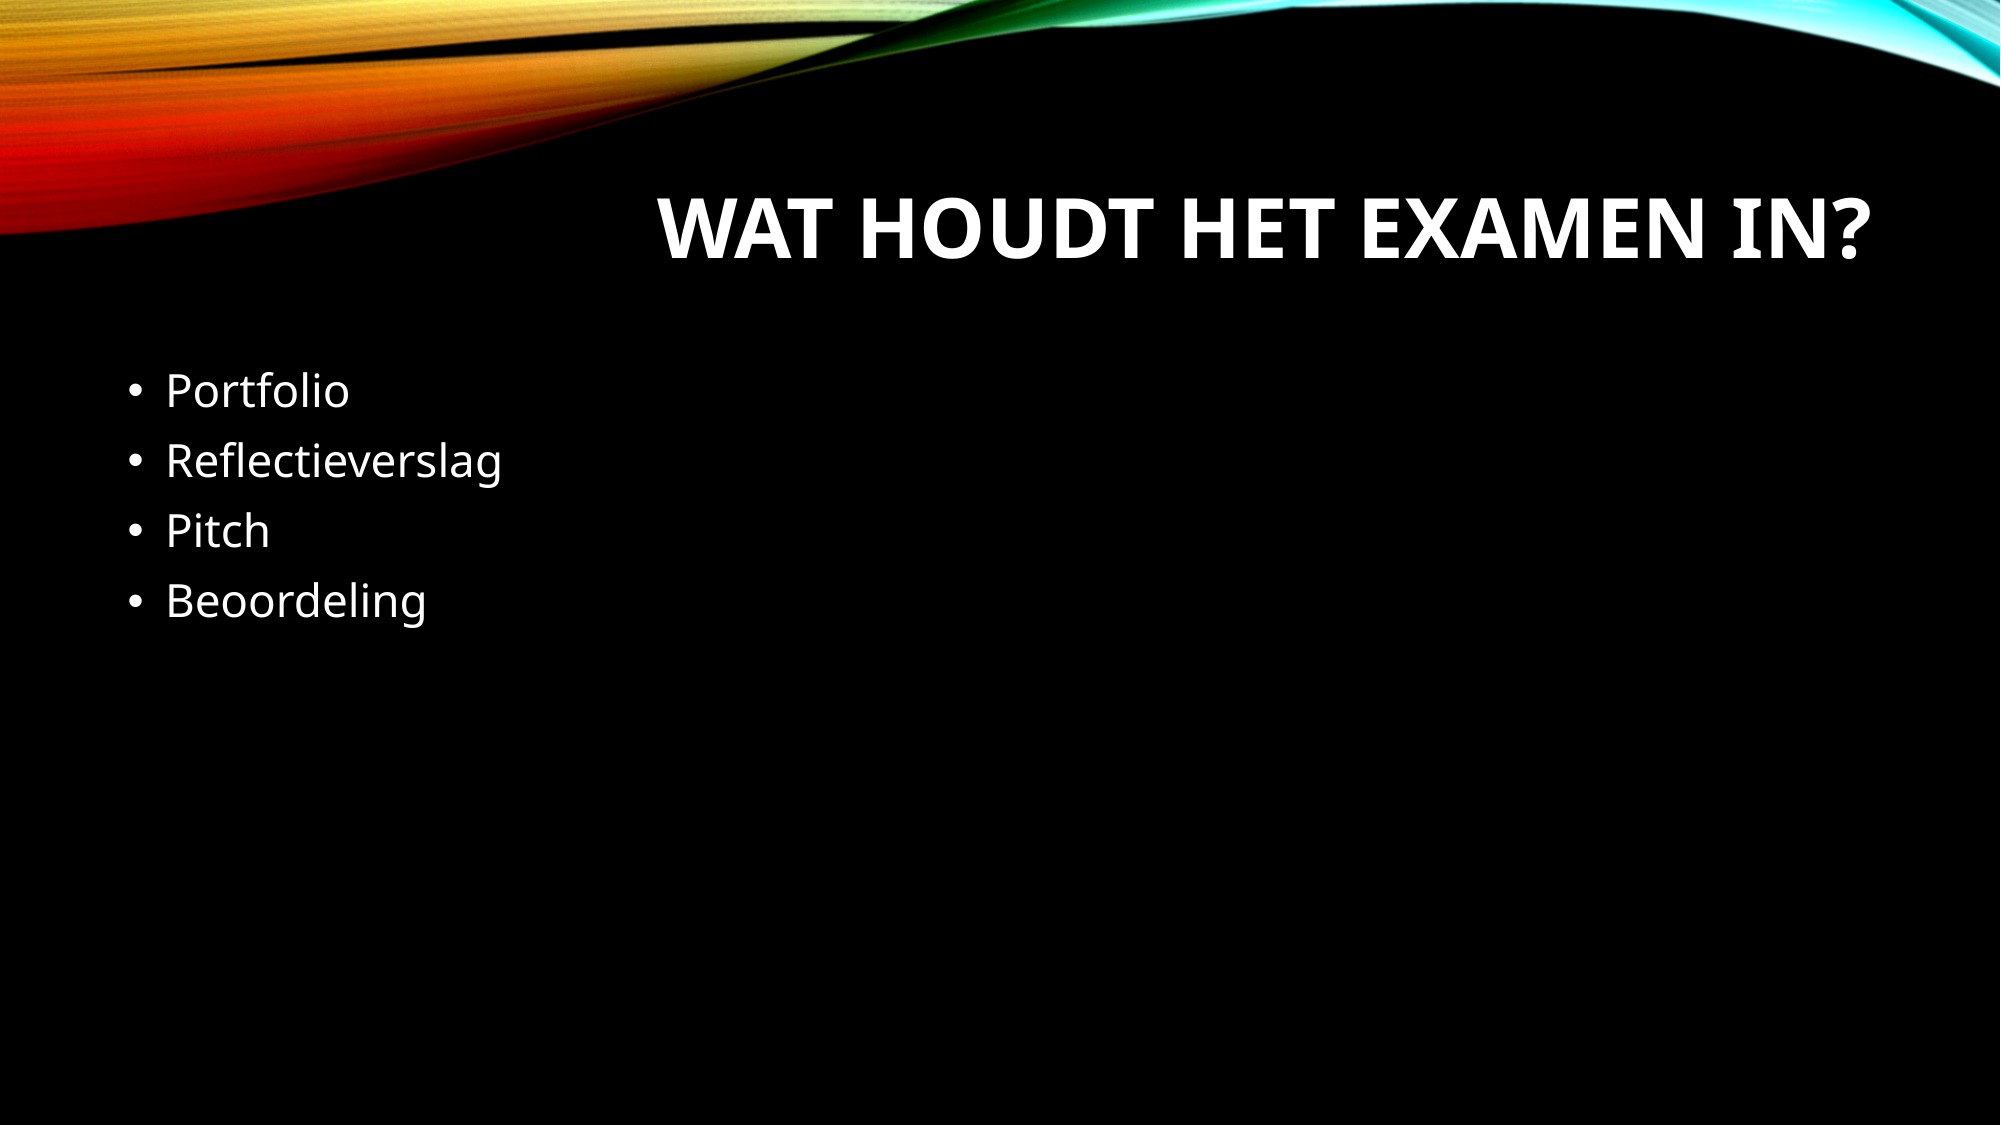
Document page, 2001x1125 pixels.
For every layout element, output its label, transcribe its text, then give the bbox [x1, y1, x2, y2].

title Wat houdt het examen in? [474, 125, 1888, 338]
list Portfolio Reflectieverslag Pitch Beoordeling [112, 360, 1888, 1021]
picture [0, 0, 2000, 237]
